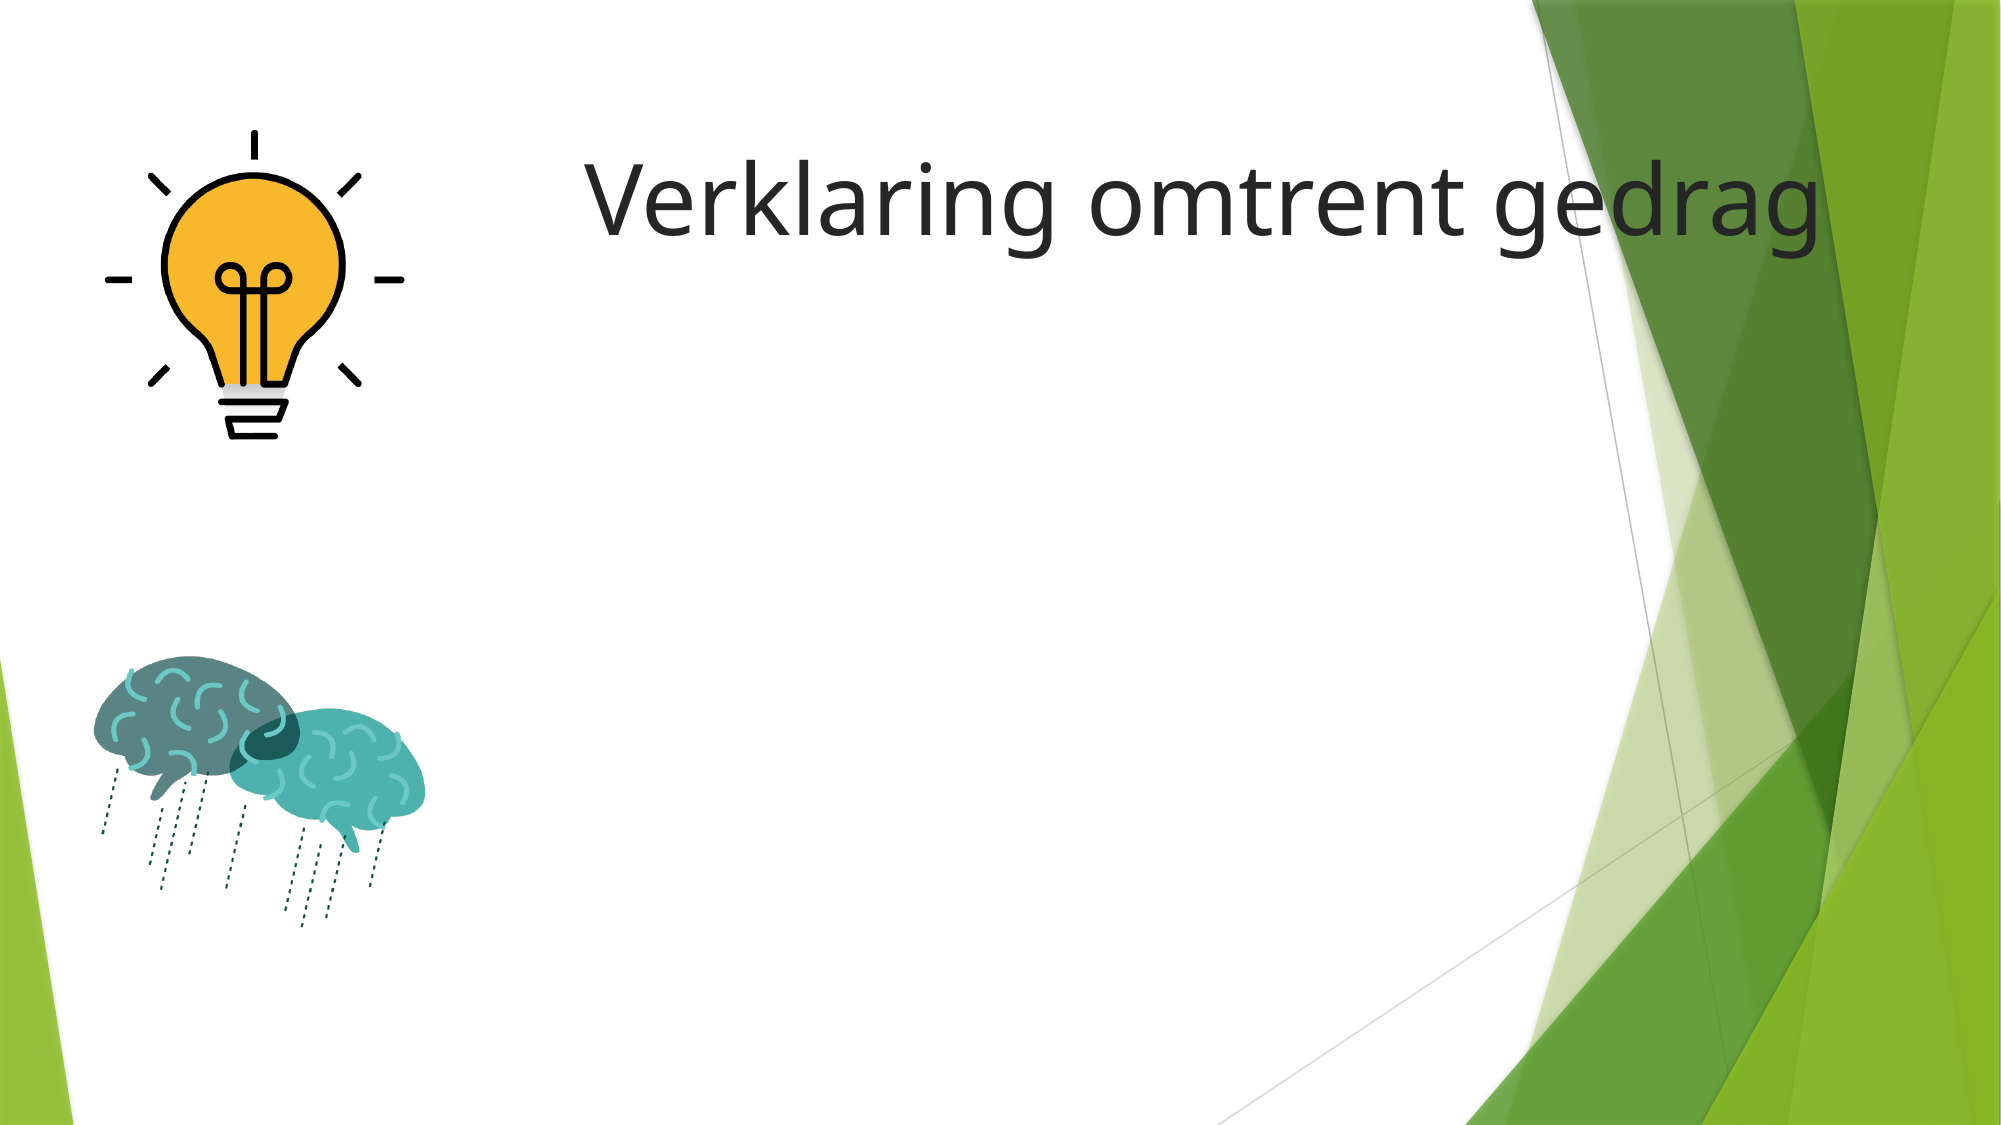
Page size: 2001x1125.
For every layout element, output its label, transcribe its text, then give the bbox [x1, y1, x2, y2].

title Verklaring omtrent gedrag [569, 129, 1869, 376]
picture [57, 563, 448, 953]
picture [79, 114, 429, 464]
